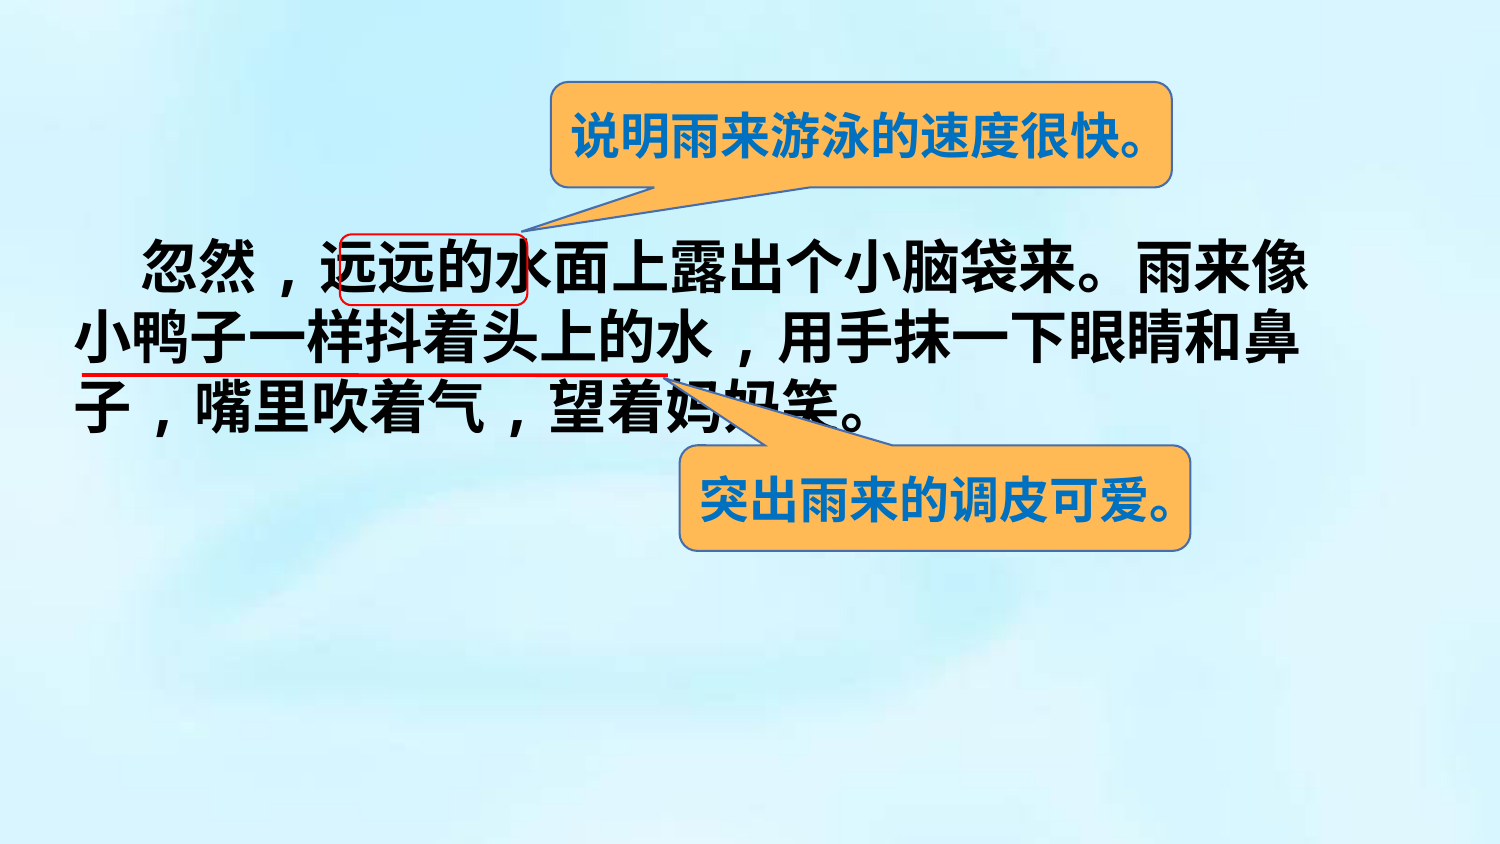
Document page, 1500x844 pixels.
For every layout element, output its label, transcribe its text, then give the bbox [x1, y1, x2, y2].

text_box 忽然,远远的水面上露出个小脑袋来。雨来像小鸭子一样抖着头上的水,用手抹一下眼睛和鼻子,嘴里吹着气,望着妈妈笑。 [58, 222, 1372, 448]
text_box 突出雨来的调皮可爱。 [662, 378, 1192, 552]
picture [0, 0, 1500, 844]
text_box [338, 233, 529, 307]
text_box 说明雨来游泳的速度很快。 [520, 80, 1173, 233]
